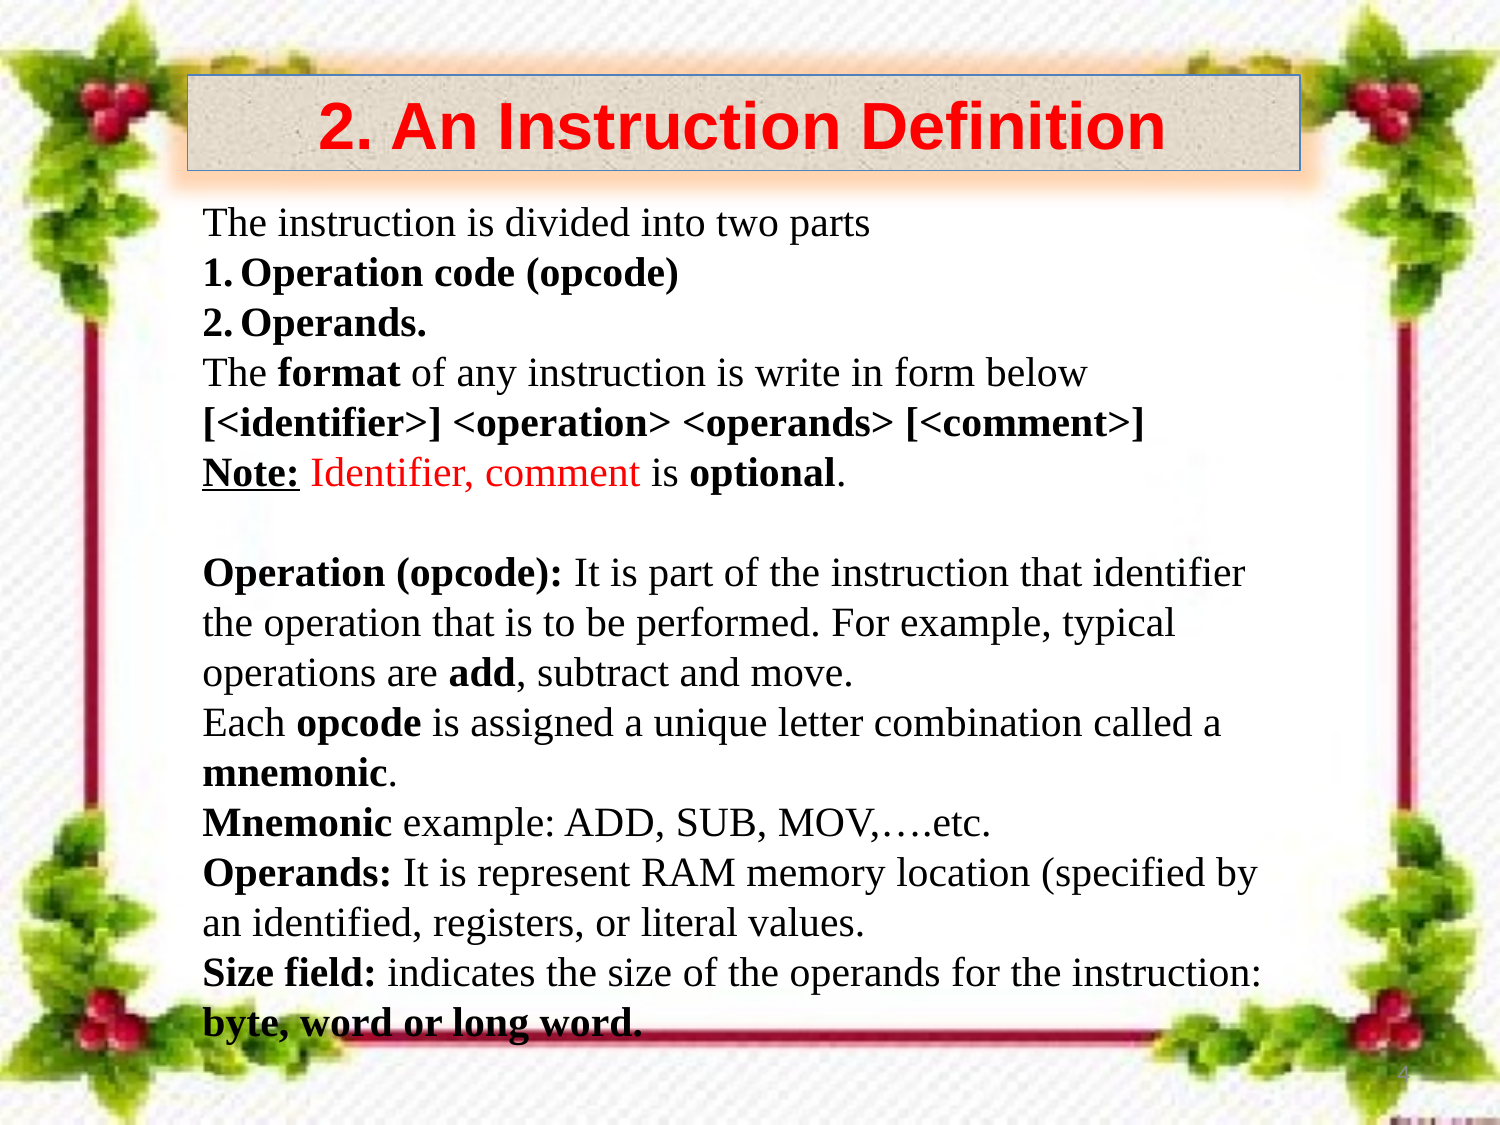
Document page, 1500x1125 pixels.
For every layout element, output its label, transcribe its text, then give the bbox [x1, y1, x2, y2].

text_box [1329, 74, 1500, 150]
text_box 2. An Instruction Definition [187, 74, 1301, 171]
text_box The instruction is divided into two parts Operation code (opcode) Operands. The format of any instruction is write in form below [<identifier>] <operation> <operands> [<comment>] Note: Identifier, comment is optional. Operation (opcode): It is part of the instruction that identifier the operation that is to be performed. For example, typical operations are add, subtract and move. Each opcode is assigned a unique letter combination called a mnemonic. Mnemonic example: ADD, SUB, MOV,….etc. Operands: It is represent RAM memory location (specified by an identified, registers, or literal values. Size field: indicates the size of the operands for the instruction: byte, word or long word. [187, 187, 1300, 1053]
picture [0, 150, 1500, 1125]
text_box [0, 74, 160, 150]
slide_number 4 [1074, 1042, 1425, 1103]
text_box [0, 0, 1500, 74]
